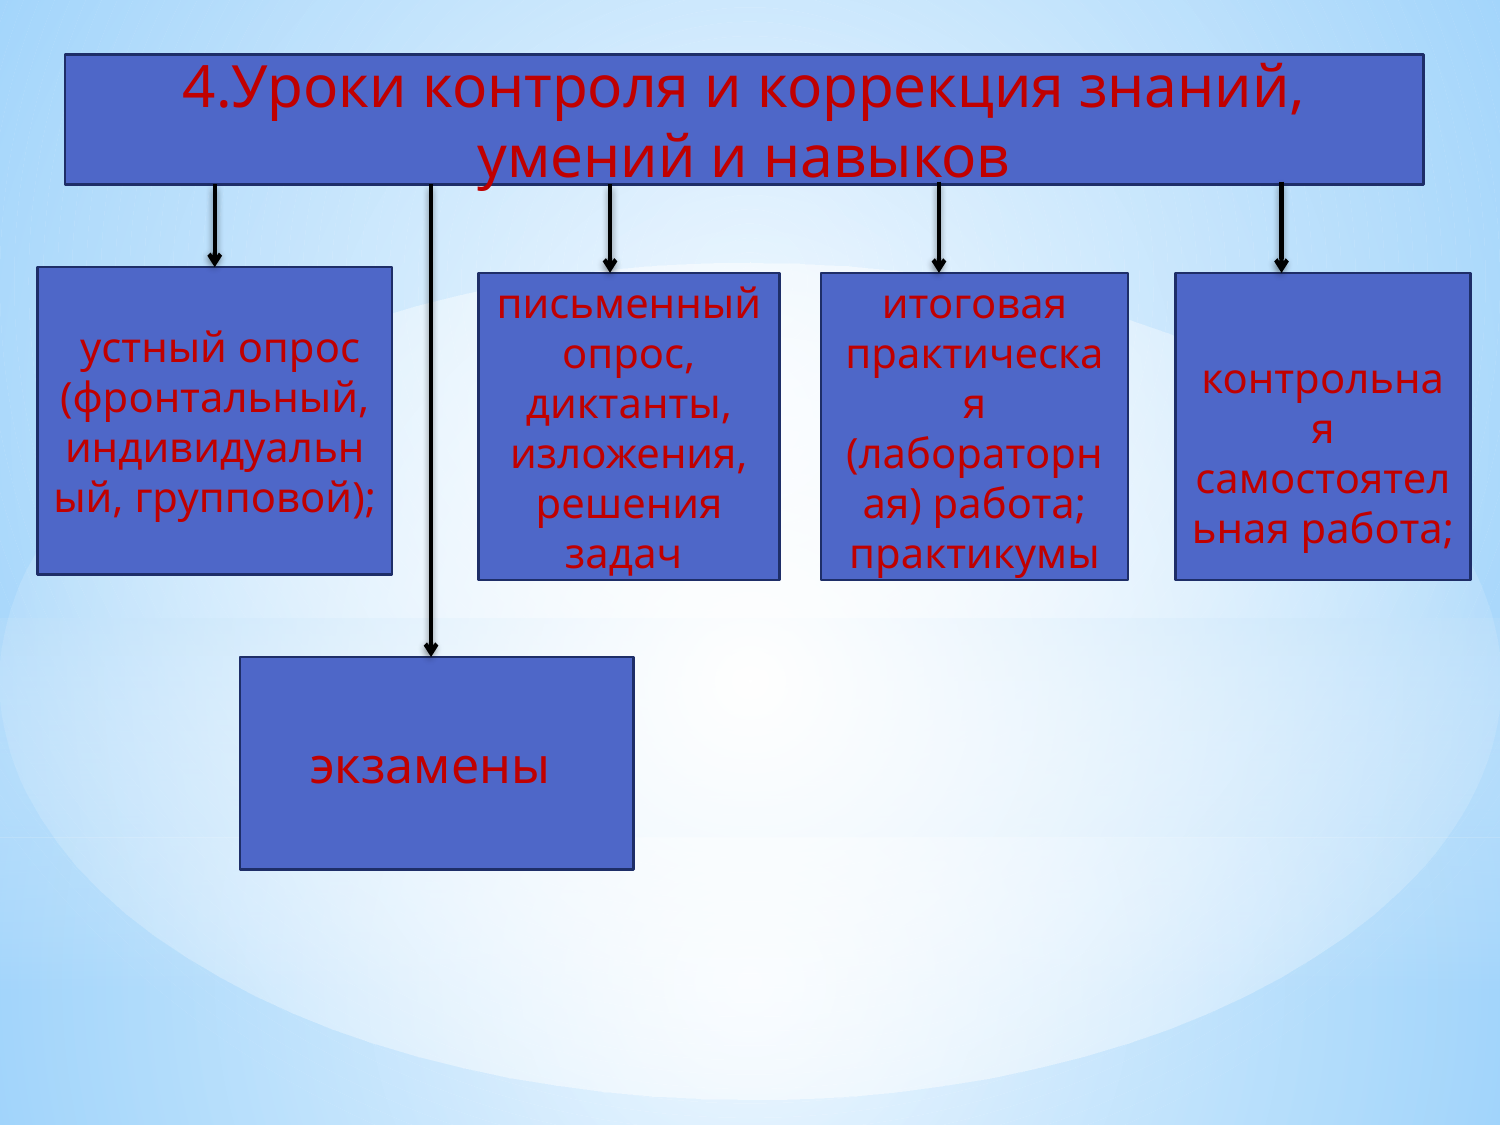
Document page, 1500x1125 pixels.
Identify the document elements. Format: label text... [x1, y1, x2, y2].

text_box итоговая практическая (лабораторная) работа; практикумы [820, 272, 1129, 581]
text_box контрольная самостоятельная работа; [1174, 272, 1472, 581]
text_box экзамены [239, 656, 635, 871]
text_box 4.Уроки контроля и коррекция знаний, умений и навыков [64, 53, 1425, 186]
text_box устный опрос (фронтальный, индивидуальный, групповой); [36, 266, 393, 576]
text_box письменный опрос, диктанты, изложения, решения задач [477, 272, 781, 581]
